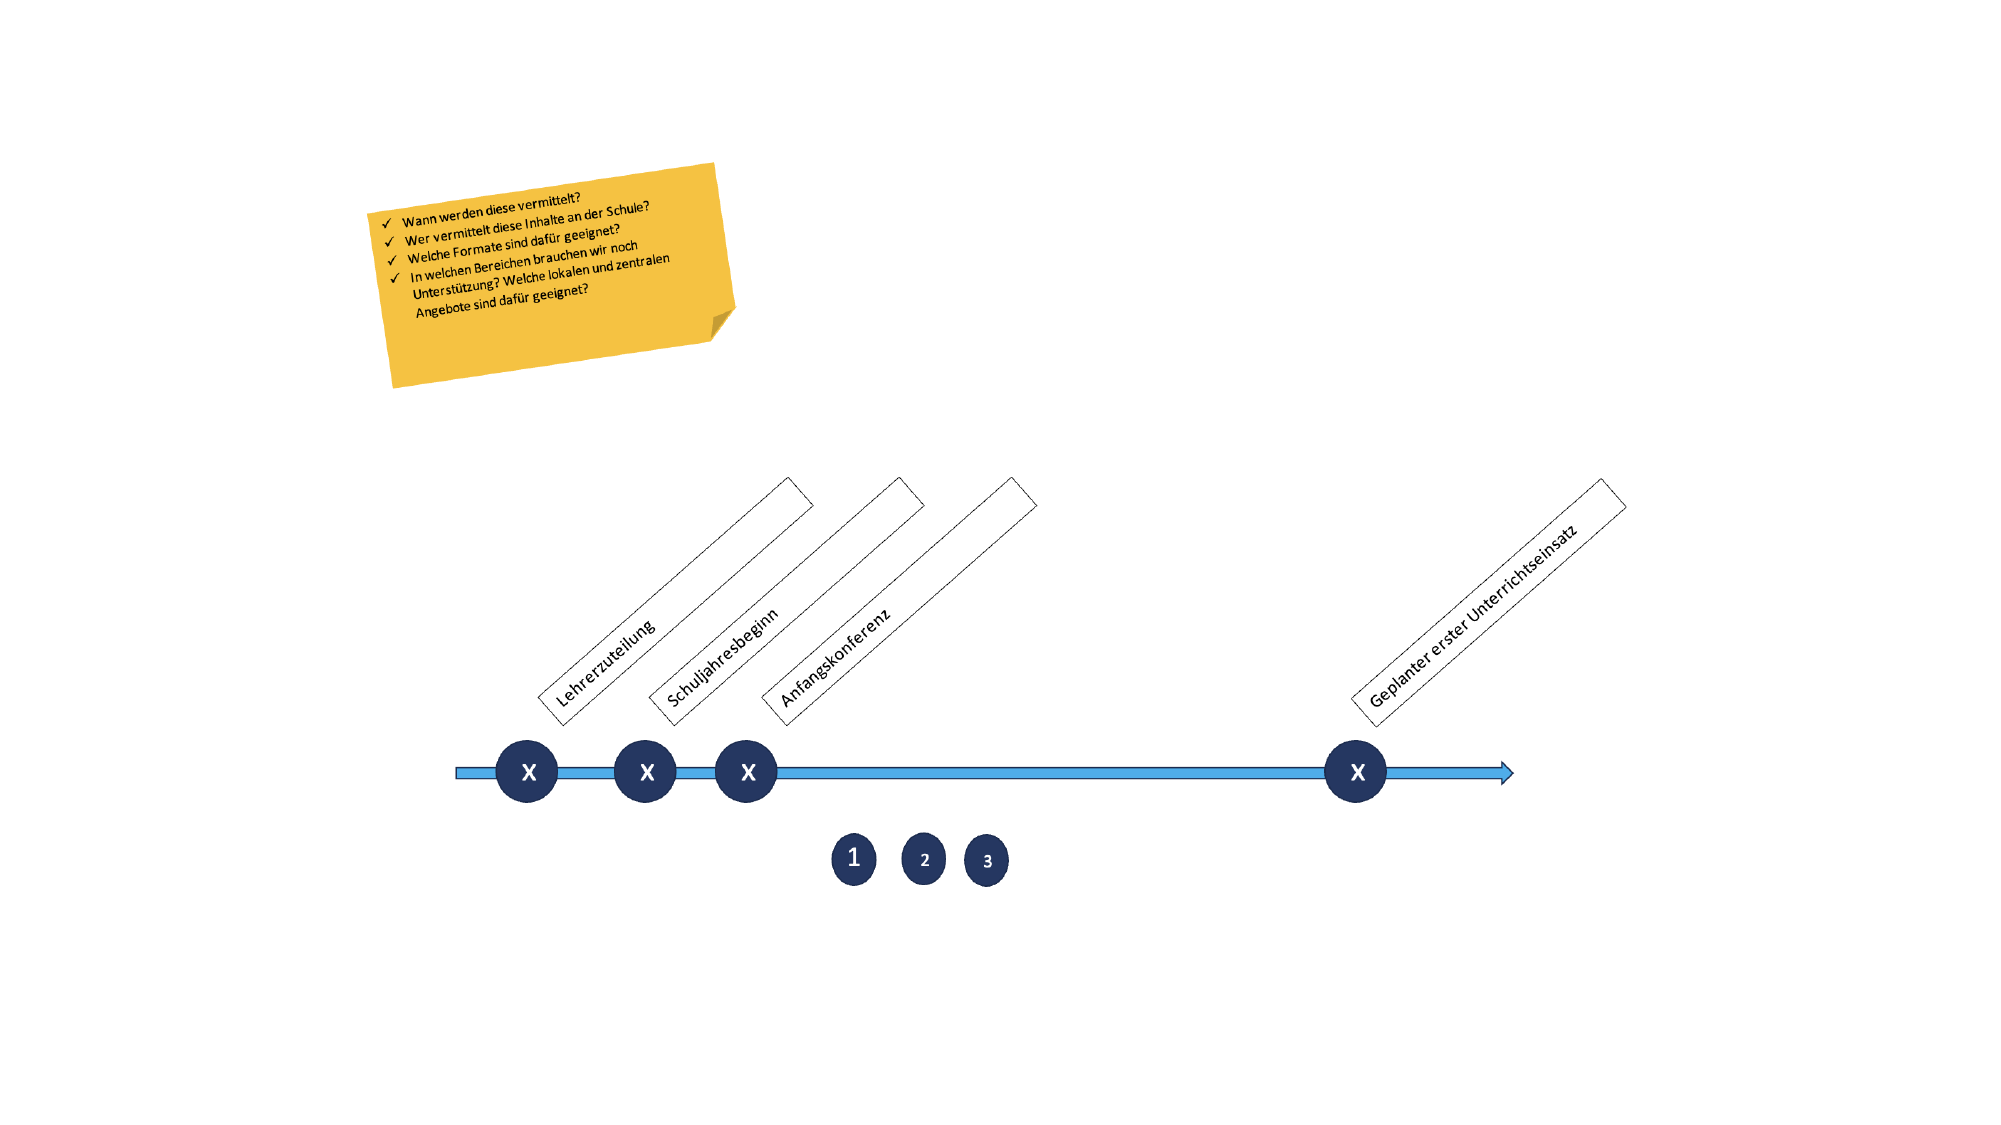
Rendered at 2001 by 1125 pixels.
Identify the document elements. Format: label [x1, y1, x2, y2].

picture [362, 154, 1638, 971]
